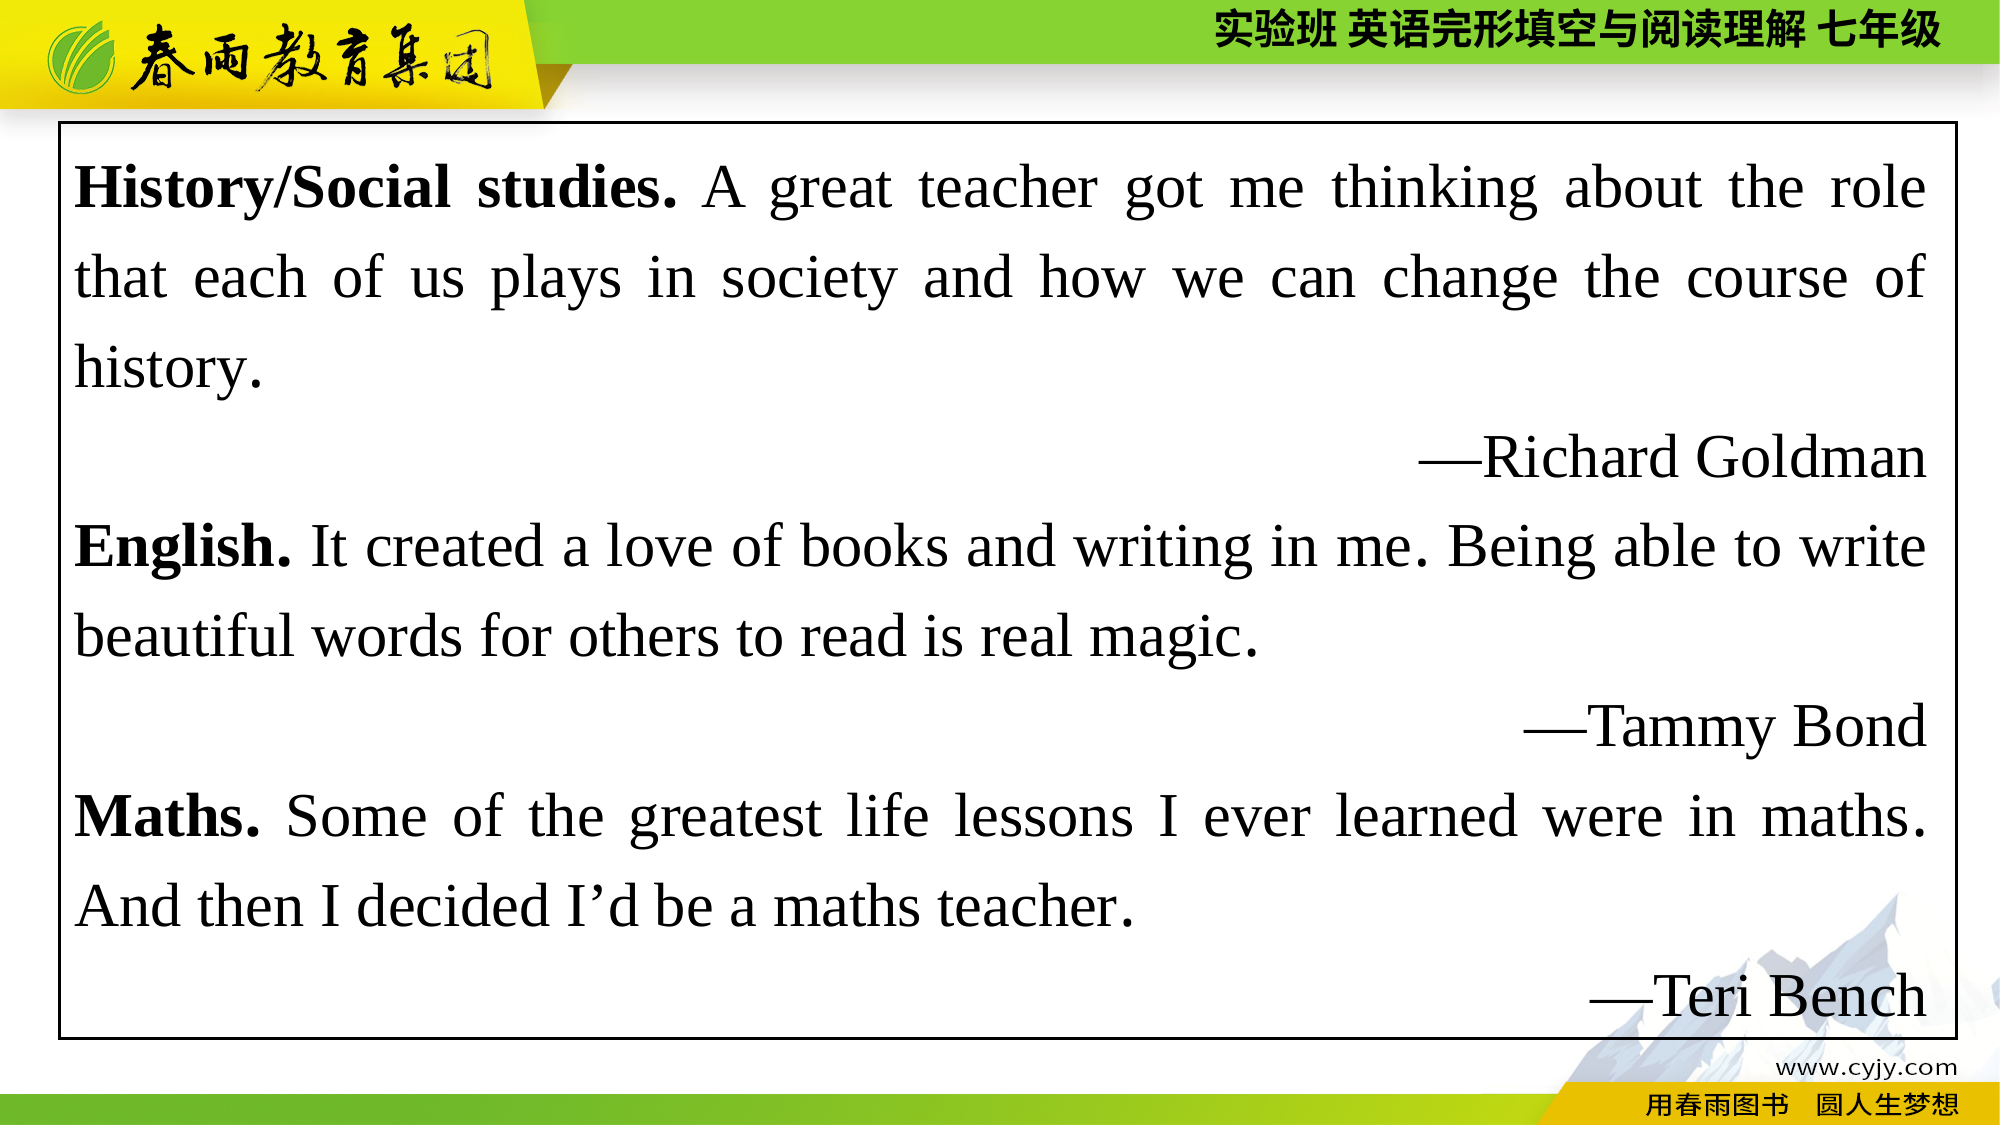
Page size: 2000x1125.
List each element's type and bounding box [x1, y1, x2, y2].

picture [0, 0, 2000, 1125]
text_box [59, 122, 1957, 1039]
